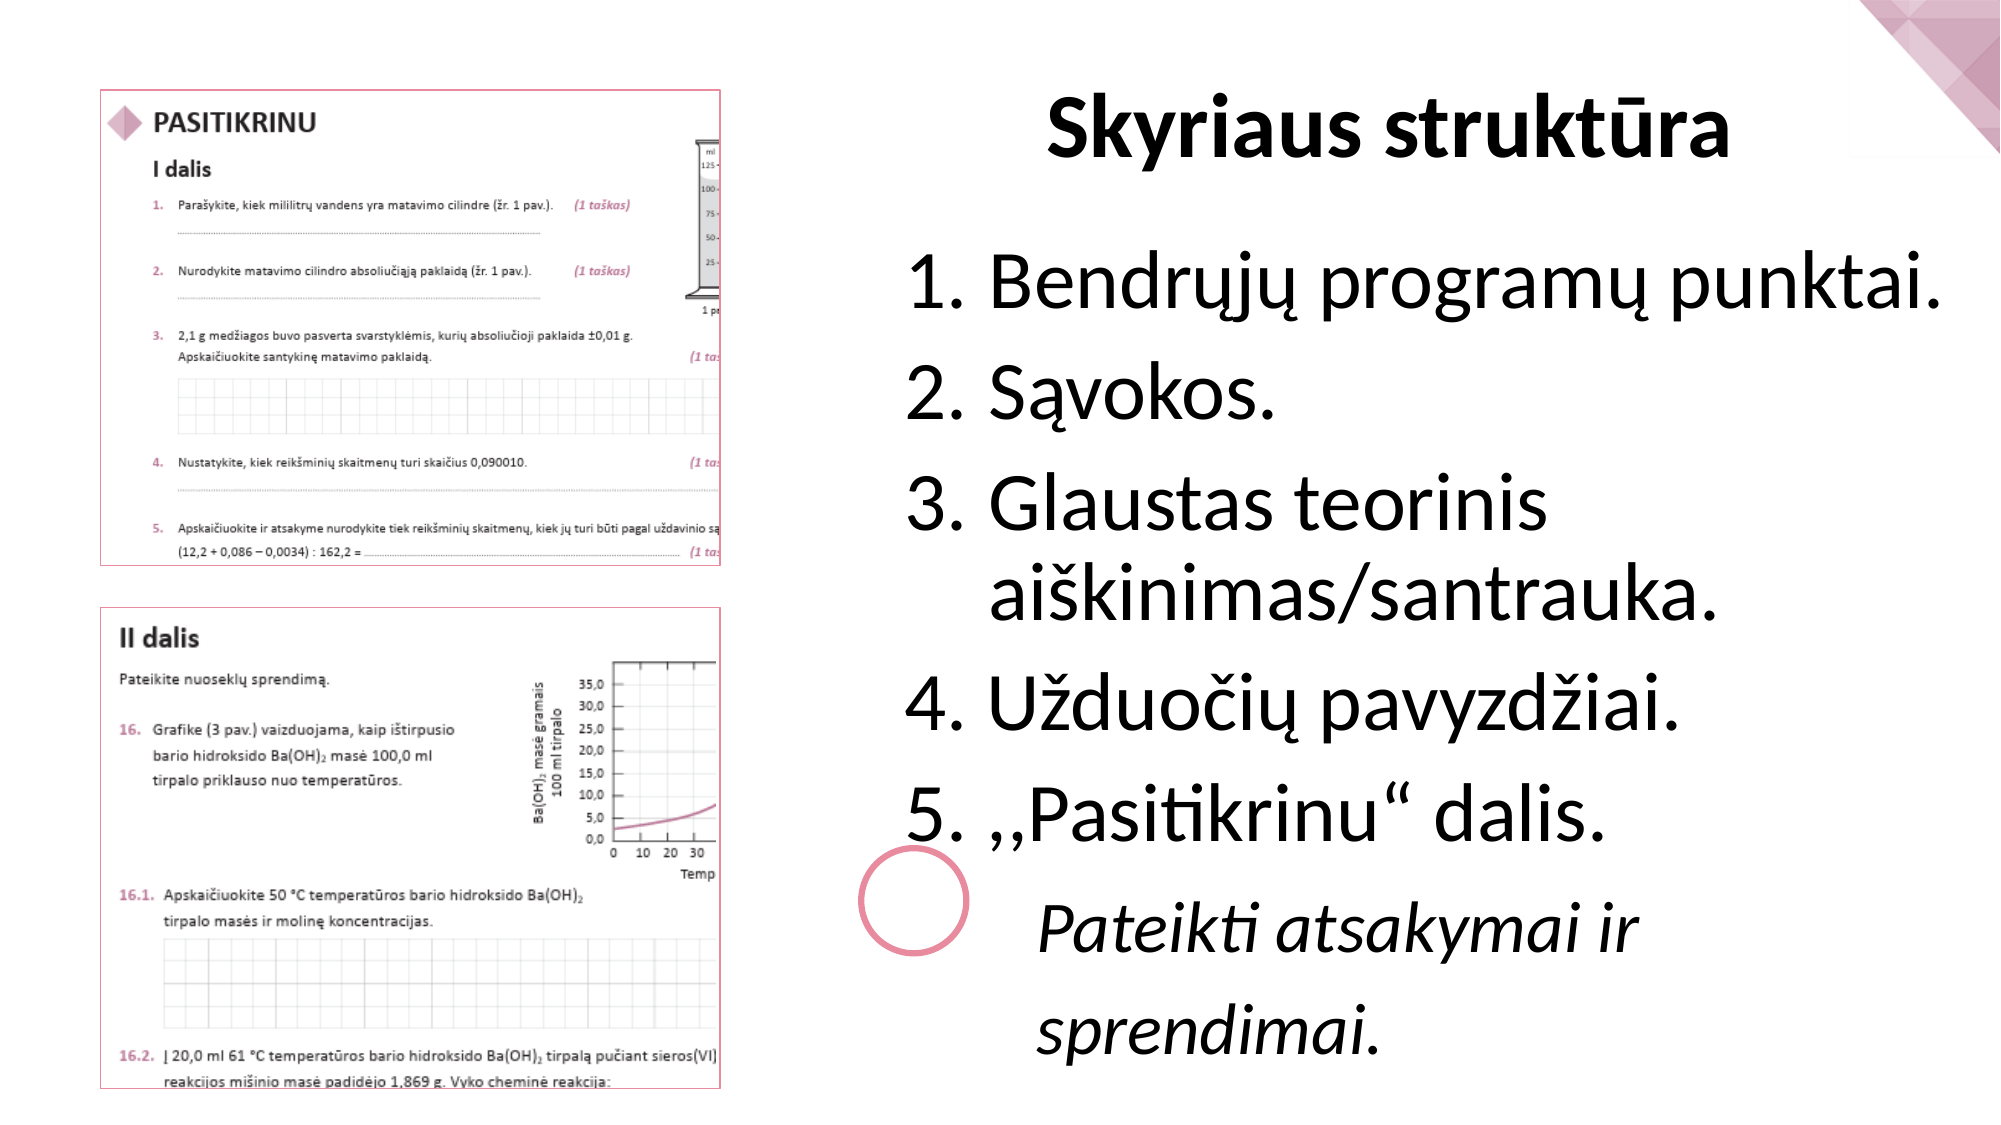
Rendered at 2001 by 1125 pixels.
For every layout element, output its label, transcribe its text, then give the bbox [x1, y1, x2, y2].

list Bendrųjų programų punktai. Sąvokos. Glaustas teorinis aiškinimas/santrauka. 4. Užduočių pavyzdžiai. 5. ,,Pasitikrinu“ dalis. Pateikti atsakymai ir sprendimai. [889, 229, 1963, 1088]
picture [100, 608, 720, 1089]
text_box [861, 848, 967, 954]
picture [1848, 0, 2000, 159]
picture [100, 90, 720, 566]
title Skyriaus struktūra [913, 27, 1866, 229]
